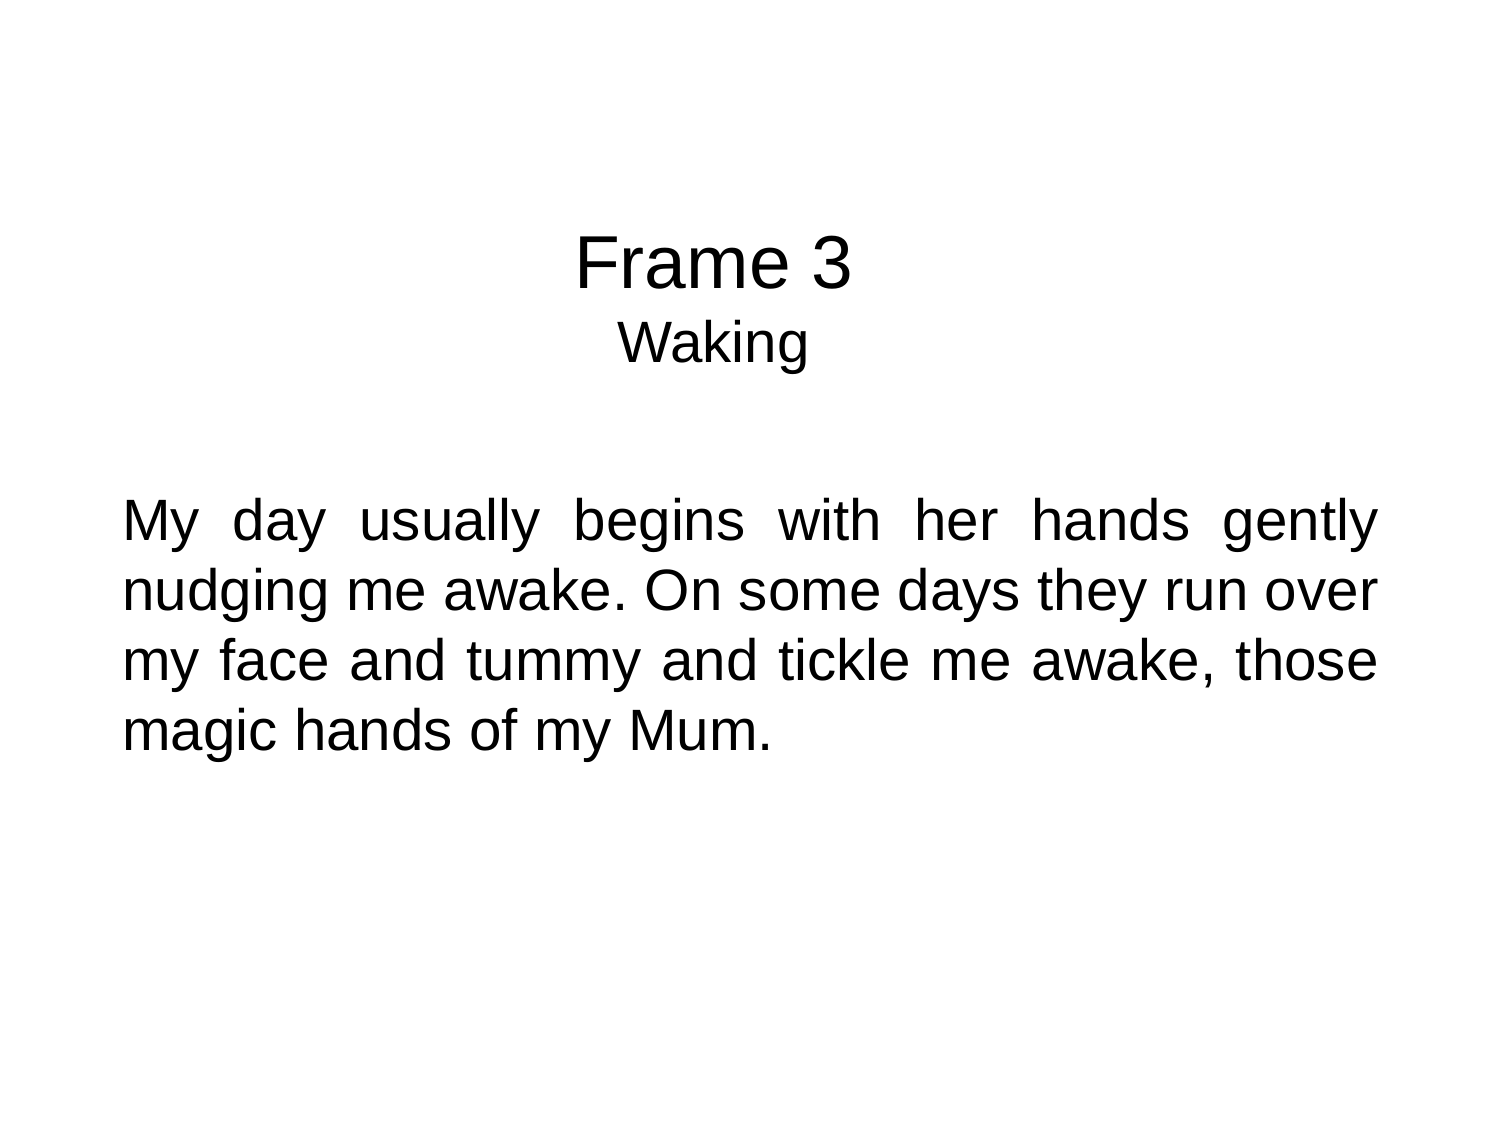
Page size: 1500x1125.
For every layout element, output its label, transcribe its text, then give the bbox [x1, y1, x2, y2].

text_box My day usually begins with her hands gently nudging me awake. On some days they run over my face and tummy and tickle me awake, those magic hands of my Mum. [107, 474, 1396, 770]
title Frame 3 Waking [107, 200, 1321, 388]
